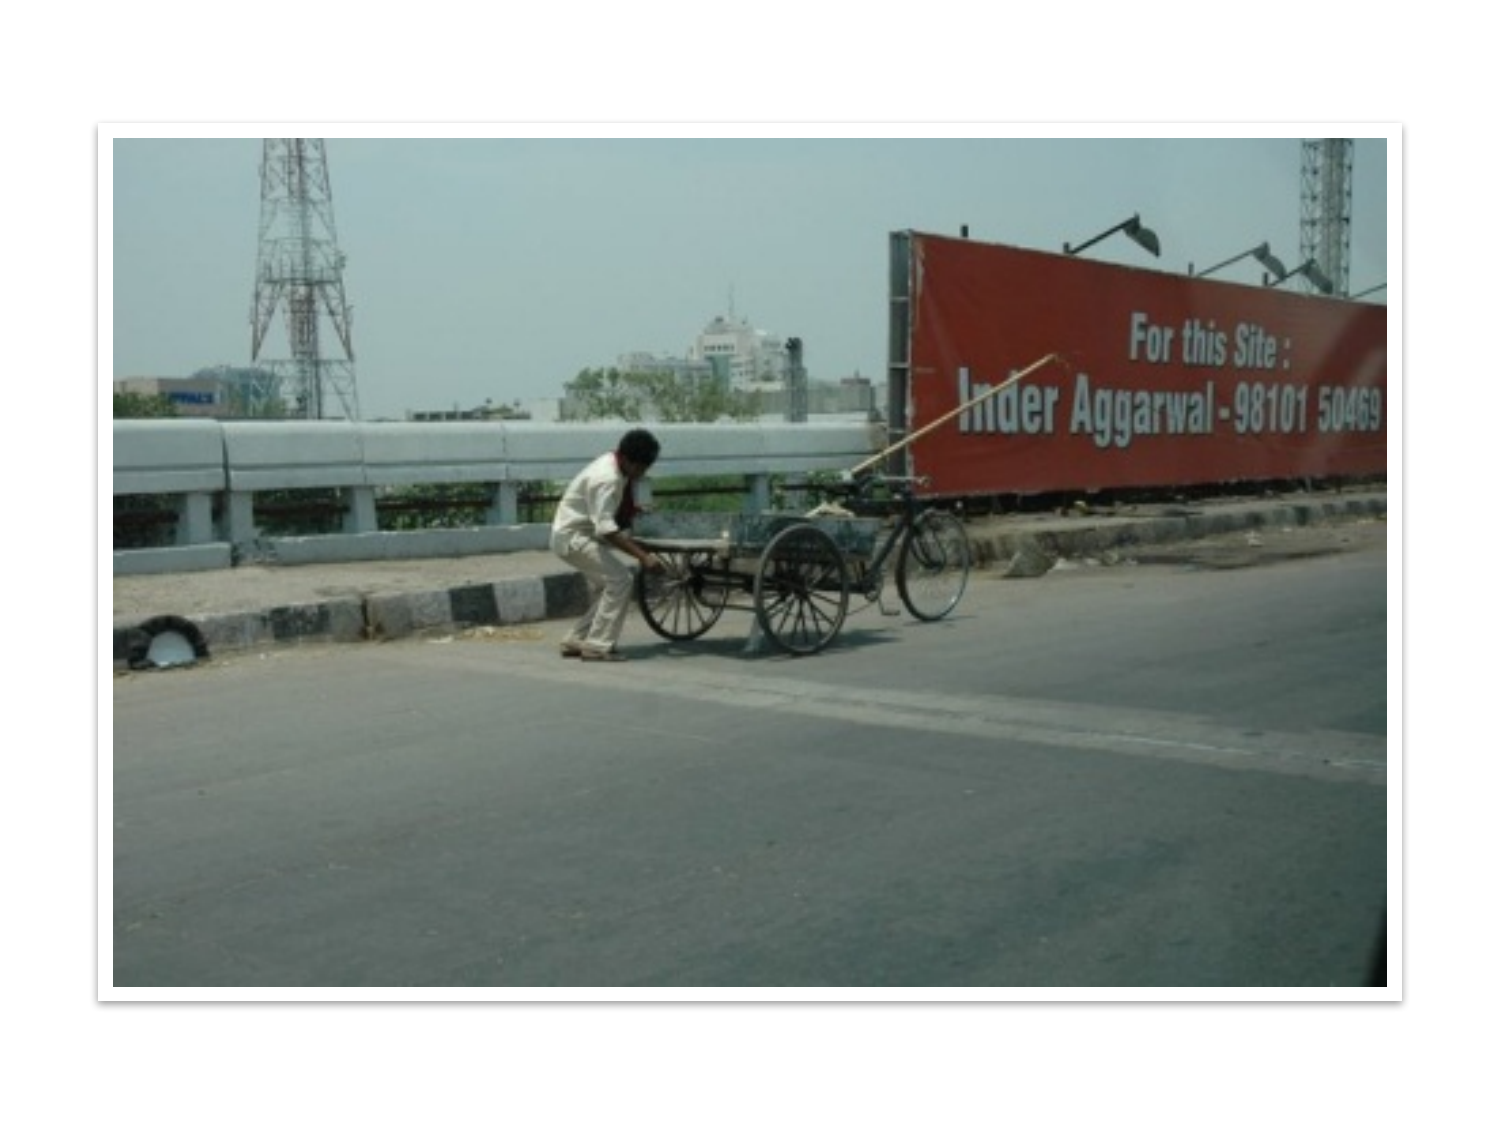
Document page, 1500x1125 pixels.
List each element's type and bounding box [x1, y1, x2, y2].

picture [112, 137, 1388, 987]
